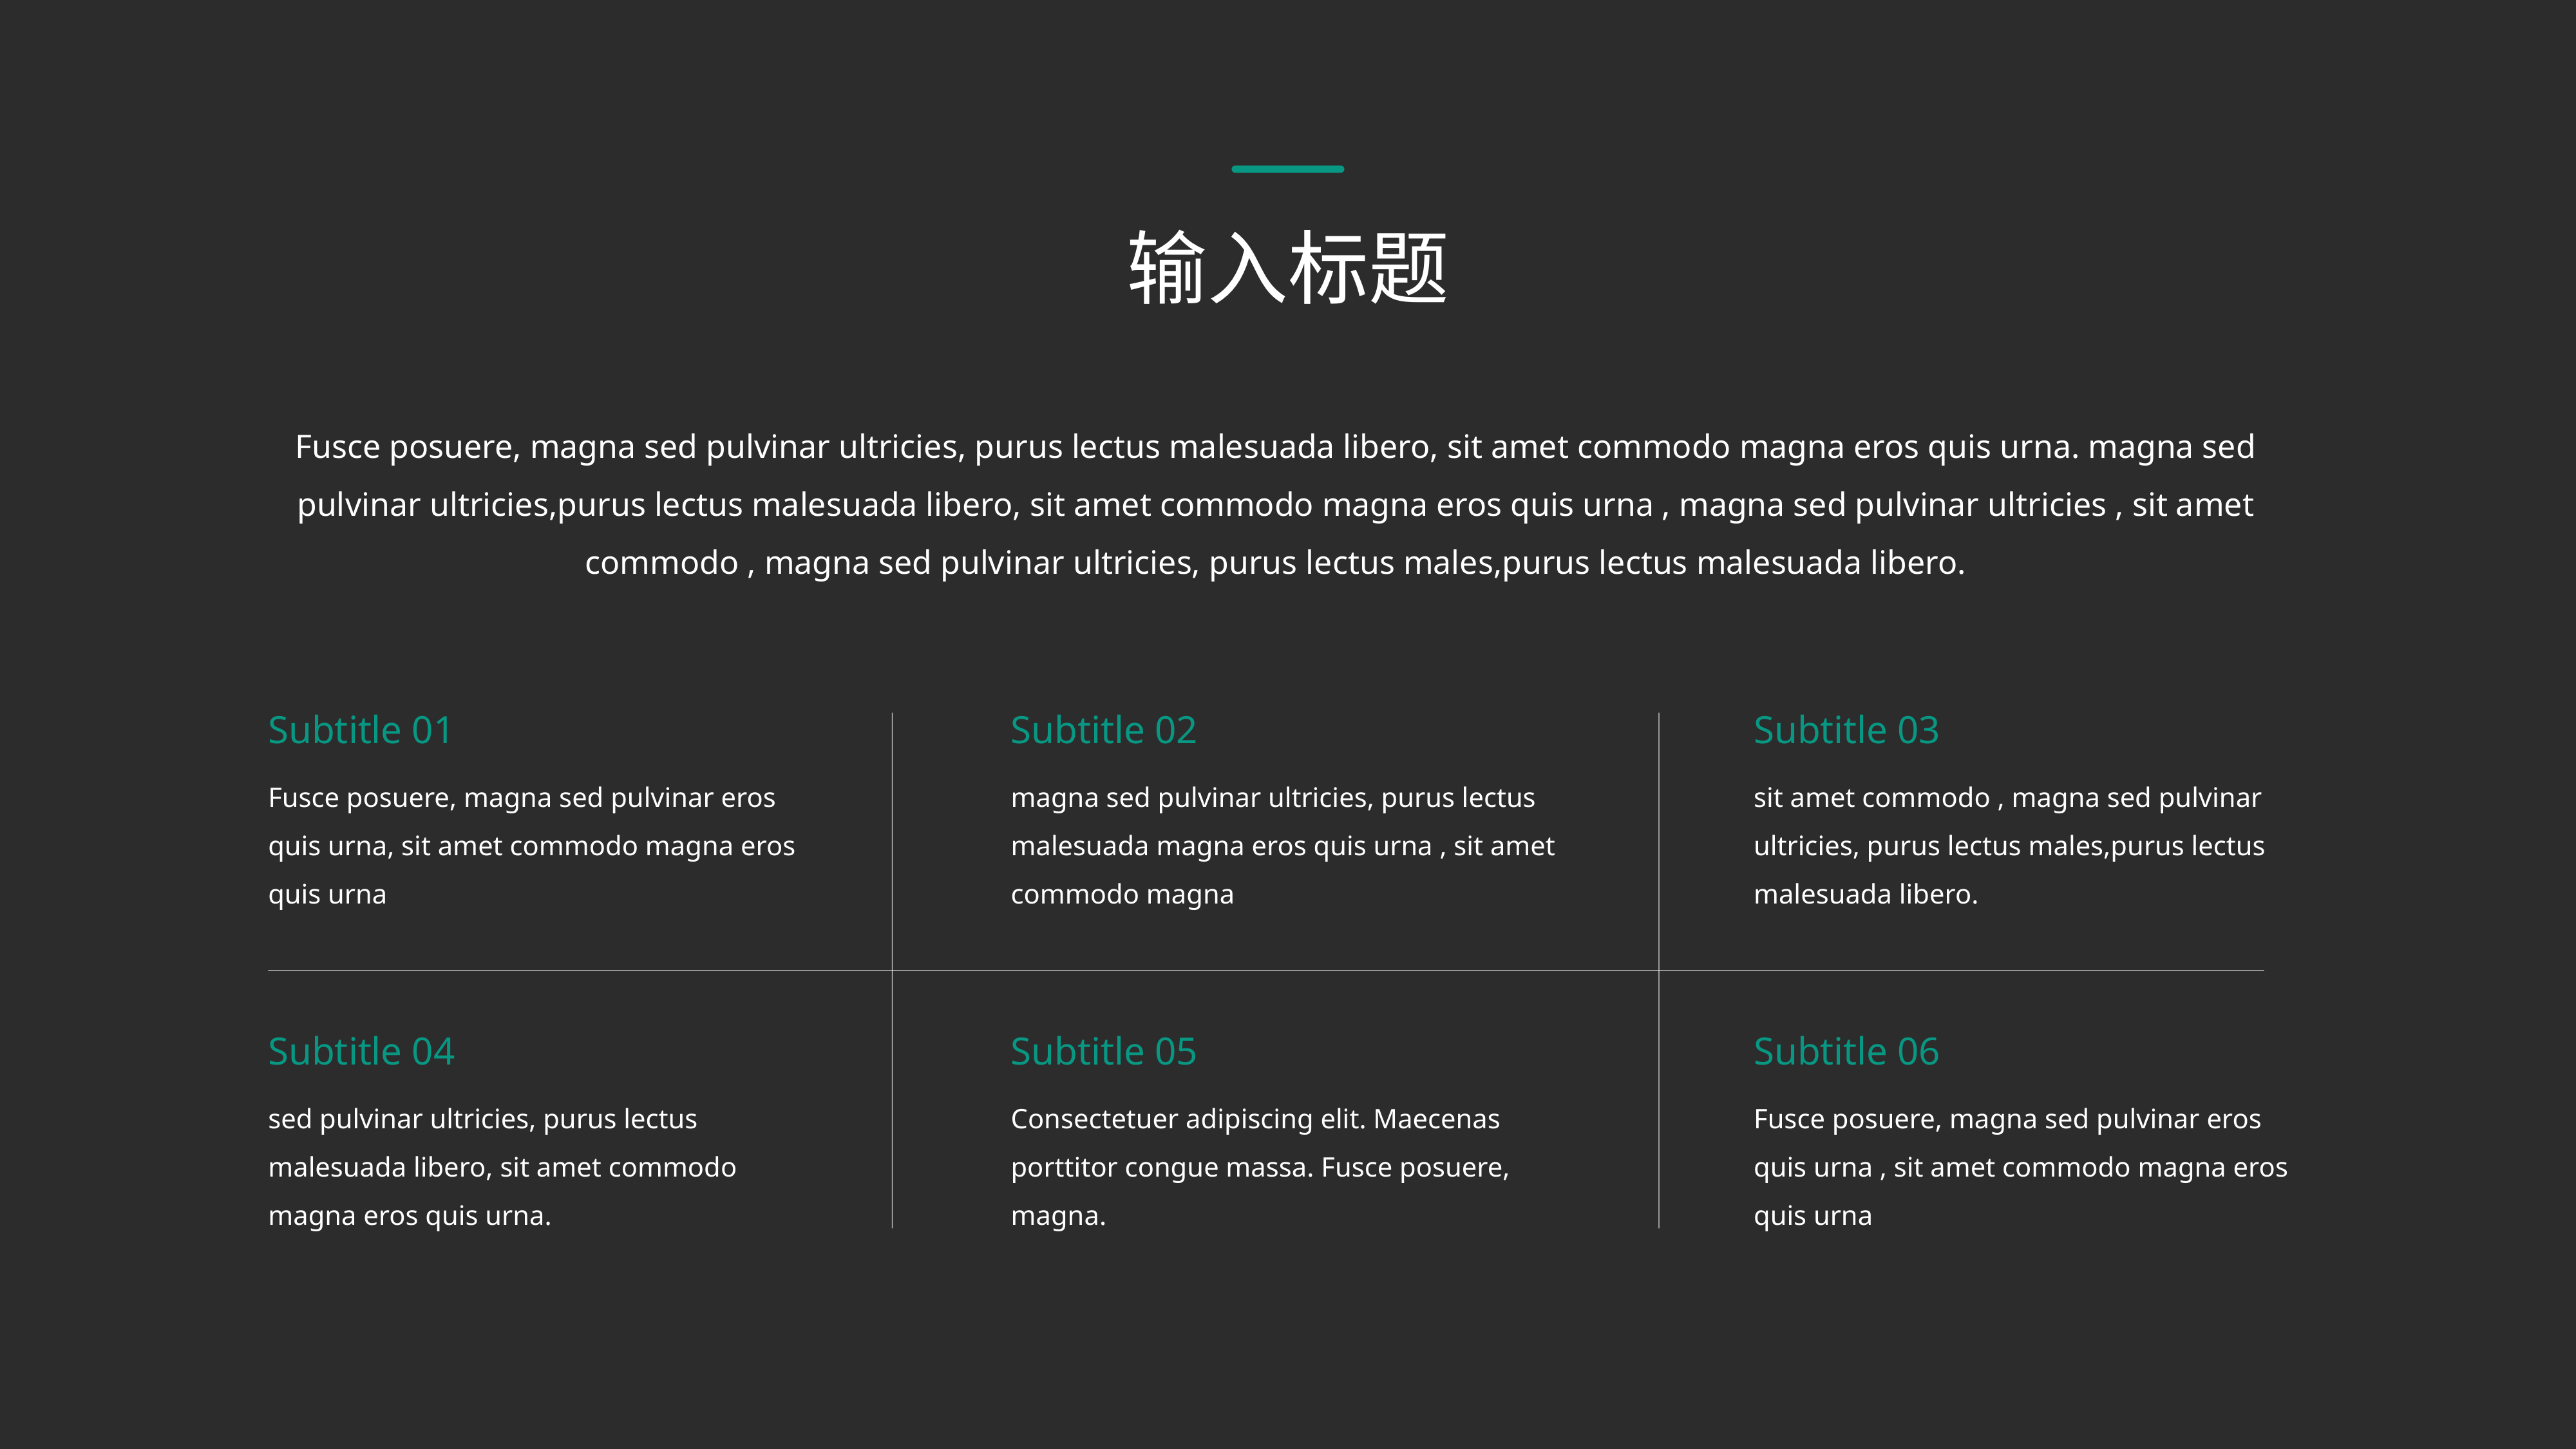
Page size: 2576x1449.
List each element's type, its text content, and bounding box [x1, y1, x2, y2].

text_box Subtitle 04 [268, 1005, 485, 1073]
text_box Subtitle 05 [1010, 1005, 1227, 1073]
text_box magna sed pulvinar ultricies, purus lectus malesuada magna eros quis urna , sit amet commodo magna [1010, 764, 1566, 909]
text_box Fusce posuere, magna sed pulvinar ultricies, purus lectus malesuada libero, sit amet commodo magna eros quis urna. magna sed pulvinar ultricies,purus lectus malesuada libero, sit amet commodo magna eros quis urna , magna sed pulvinar ultricies , sit amet commodo , magna sed pulvinar ultricies, purus lectus males,purus lectus malesuada libero. [244, 402, 2308, 586]
text_box sed pulvinar ultricies, purus lectus malesuada libero, sit amet commodo magna eros quis urna. [268, 1085, 822, 1231]
text_box sit amet commodo , magna sed pulvinar ultricies, purus lectus males,purus lectus malesuada libero. [1754, 764, 2308, 909]
text_box Fusce posuere, magna sed pulvinar eros quis urna , sit amet commodo magna eros quis urna [1754, 1085, 2308, 1231]
text_box Fusce posuere, magna sed pulvinar eros quis urna, sit amet commodo magna eros quis urna [268, 764, 822, 910]
text_box Consectetuer adipiscing elit. Maecenas porttitor congue massa. Fusce posuere, magna. [1010, 1085, 1566, 1231]
text_box Subtitle 03 [1754, 683, 1971, 752]
text_box 输入标题 [1108, 217, 1468, 314]
text_box Subtitle 01 [268, 683, 485, 752]
text_box [1231, 165, 1345, 174]
text_box Subtitle 02 [1010, 683, 1227, 752]
text_box Subtitle 06 [1754, 1005, 1971, 1073]
